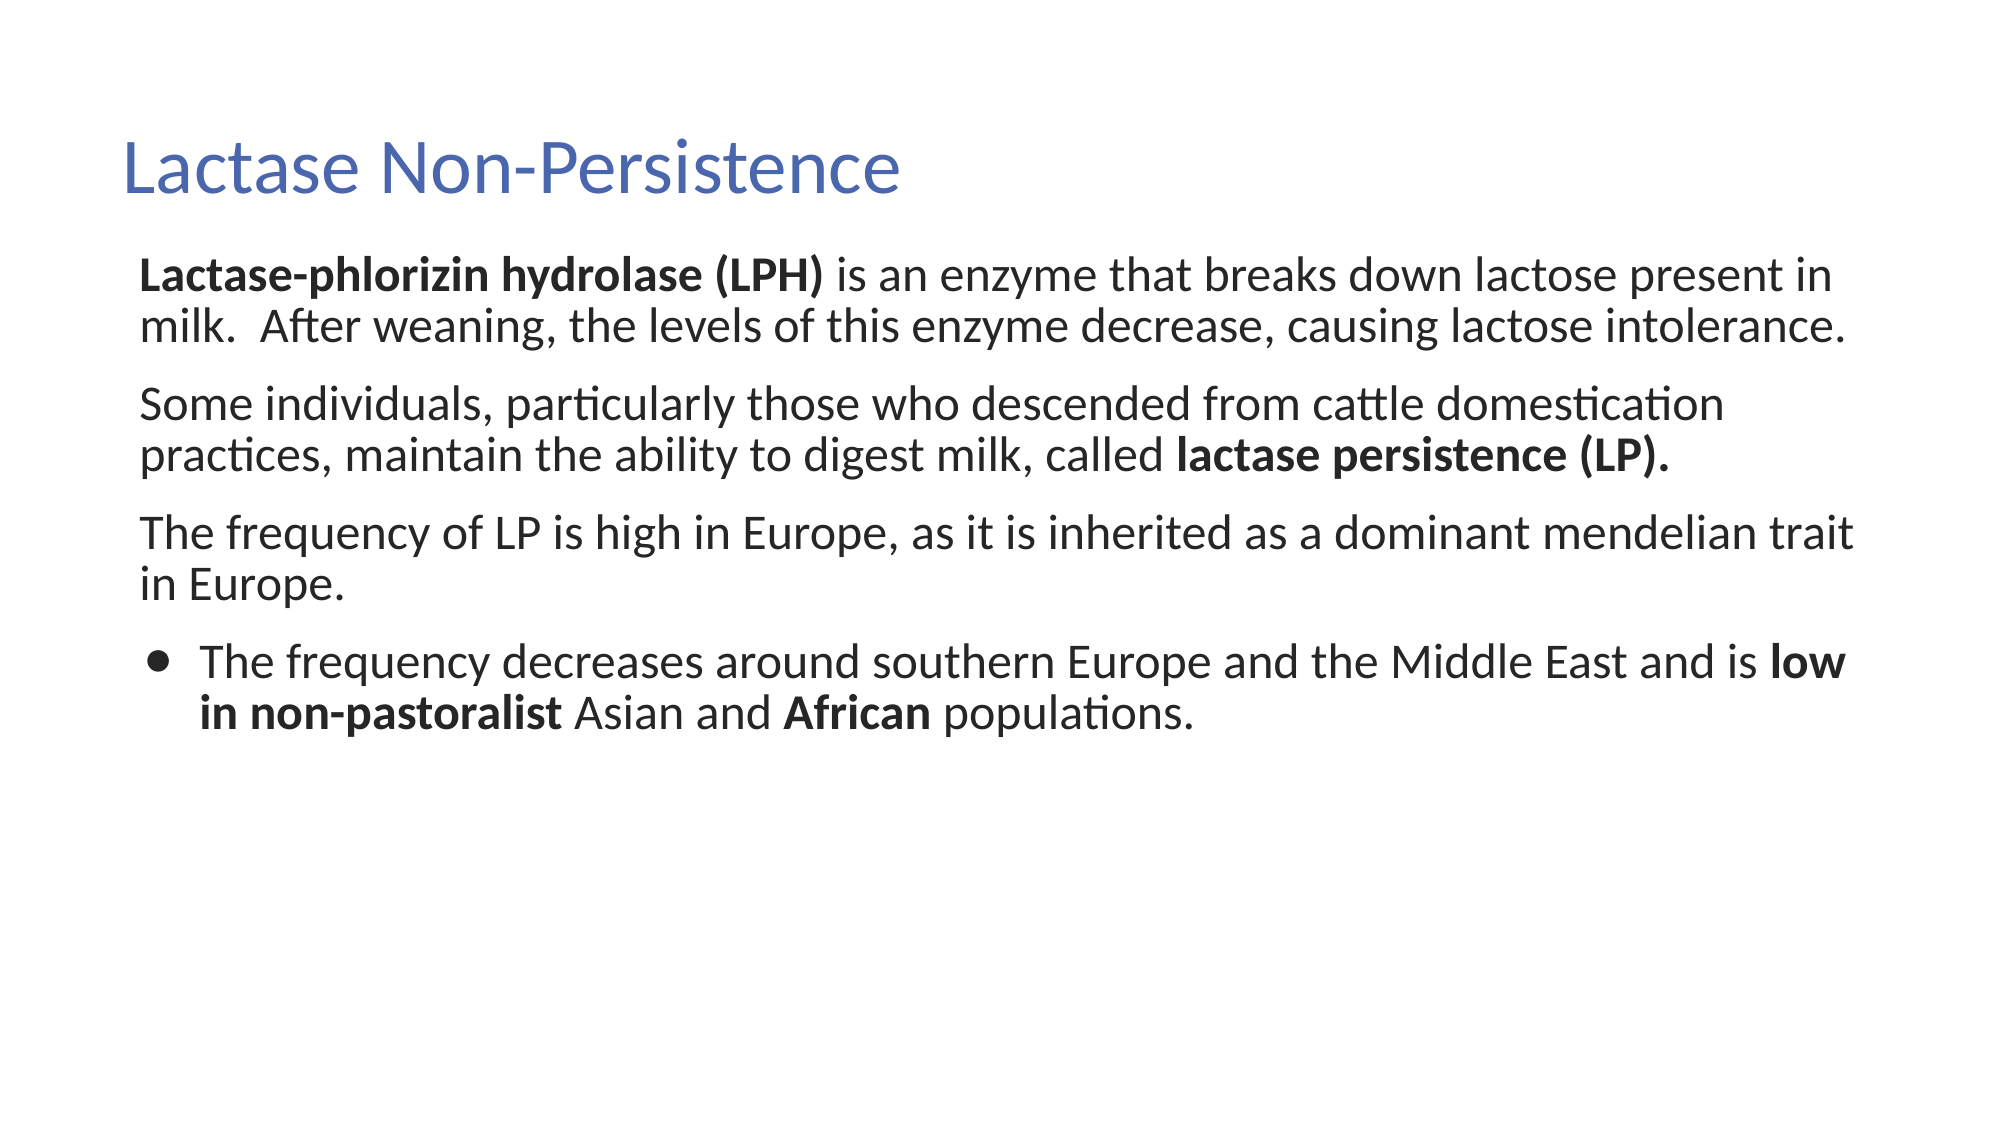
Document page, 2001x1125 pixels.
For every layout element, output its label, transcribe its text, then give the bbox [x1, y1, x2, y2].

title Lactase Non-Persistence [107, 81, 1875, 257]
list Lactase-phlorizin hydrolase (LPH) is an enzyme that breaks down lactose present in milk. After weaning, the levels of this enzyme decrease, causing lactose intolerance. Some individuals, particularly those who descended from cattle domestication practices, maintain the ability to digest milk, called lactase persistence (LP). The frequency of LP is high in Europe, as it is inherited as a dominant mendelian trait in Europe. The frequency decreases around southern Europe and the Middle East and is low in non-pastoralist Asian and African populations. [109, 243, 1874, 944]
